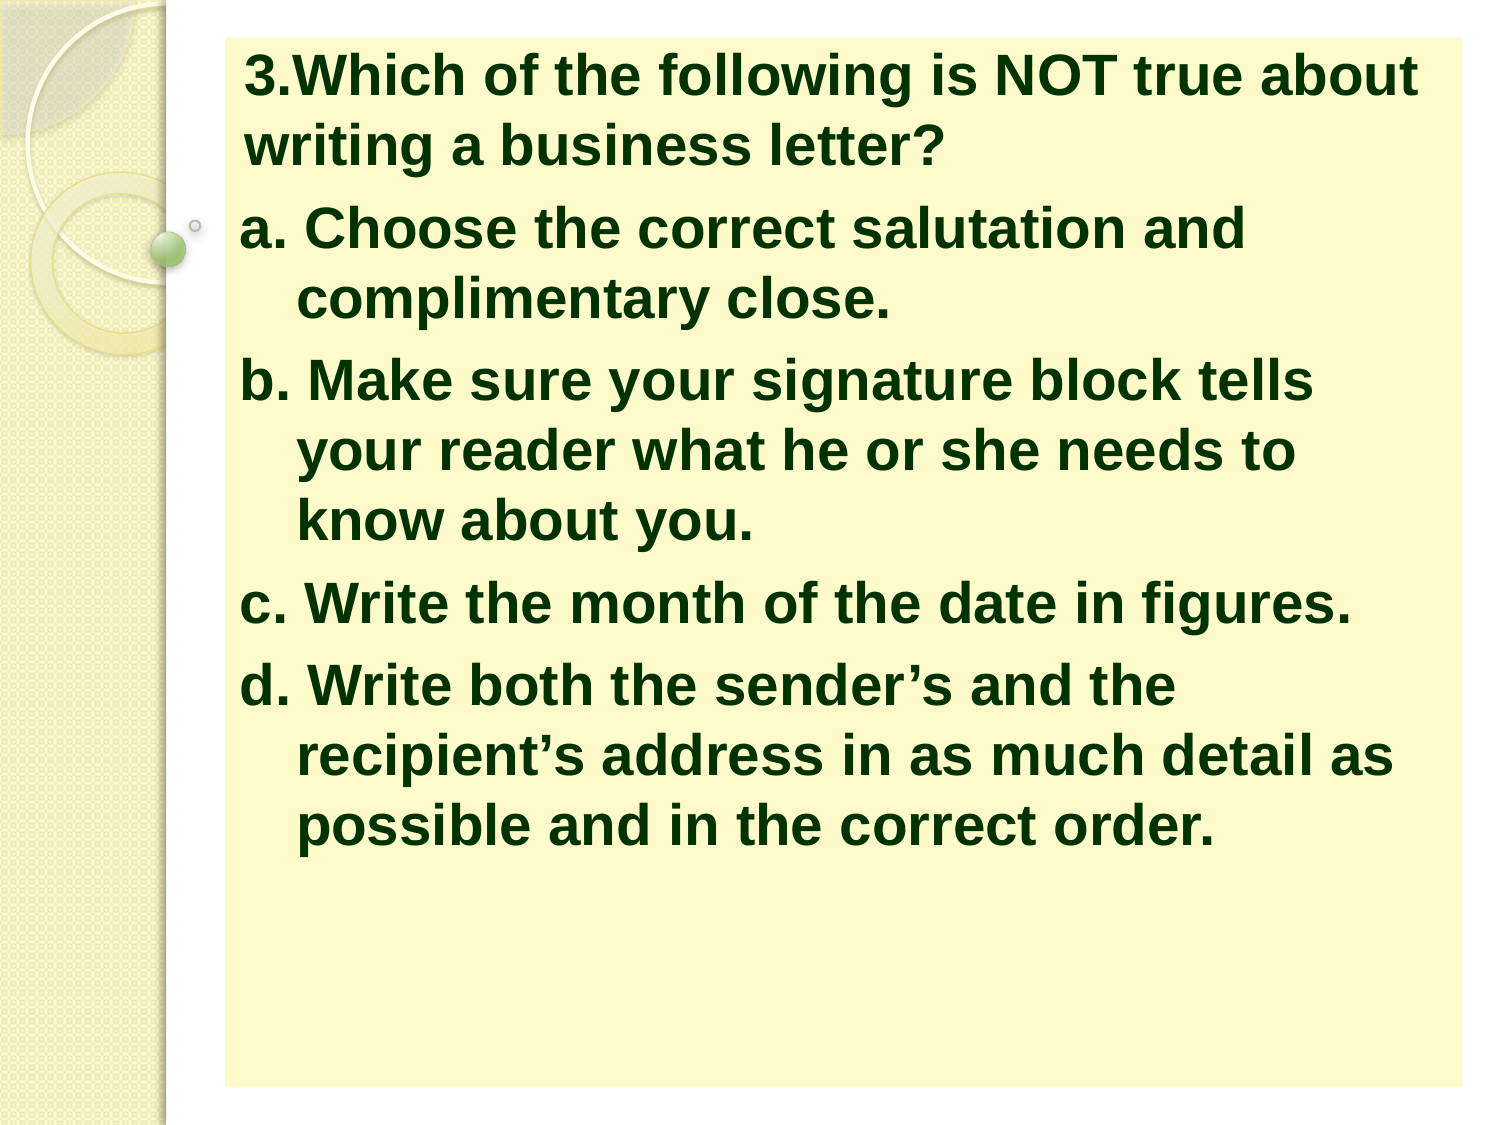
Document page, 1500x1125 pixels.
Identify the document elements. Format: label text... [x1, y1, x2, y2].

subtitle 3.Which of the following is NOT true about writing a business letter? a. Choose the correct salutation and complimentary close. b. Make sure your signature block tells your reader what he or she needs to know about you. c. Write the month of the date in figures. d. Write both the sender’s and the recipient’s address in as much detail as possible and in the correct order. [225, 37, 1463, 1088]
